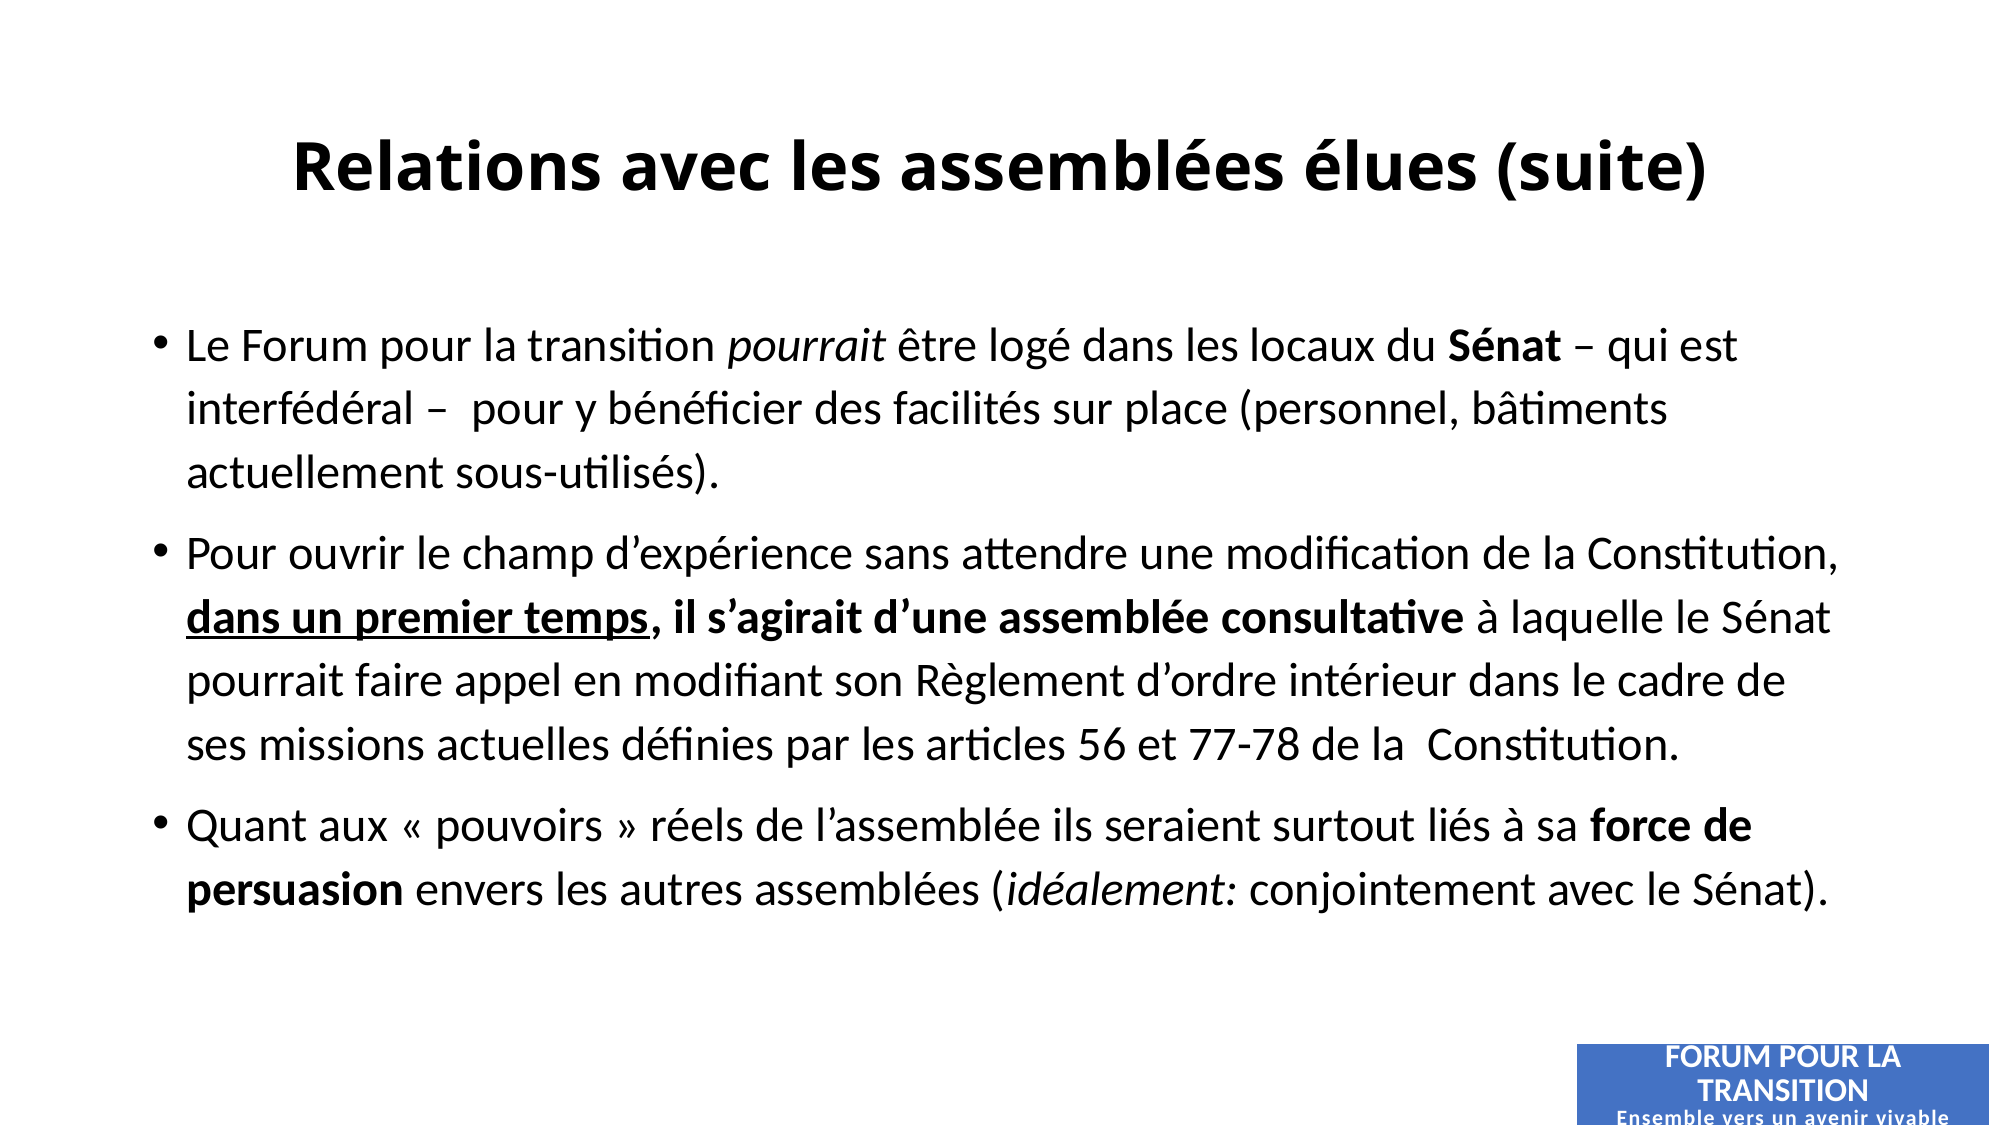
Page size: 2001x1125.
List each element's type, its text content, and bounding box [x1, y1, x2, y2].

list Le Forum pour la transition pourrait être logé dans les locaux du Sénat – qui est interfédéral – pour y bénéficier des facilités sur place (personnel, bâtiments actuellement sous-utilisés). Pour ouvrir le champ d’expérience sans attendre une modification de la Constitution, dans un premier temps, il s’agirait d’une assemblée consultative à laquelle le Sénat pourrait faire appel en modifiant son Règlement d’ordre intérieur dans le cadre de ses missions actuelles définies par les articles 56 et 77-78 de la Constitution. Quant aux « pouvoirs » réels de l’assemblée ils seraient surtout liés à sa force de persuasion envers les autres assemblées (idéalement: conjointement avec le Sénat). [137, 299, 1863, 1014]
title Relations avec les assemblées élues (suite) [137, 59, 1863, 278]
